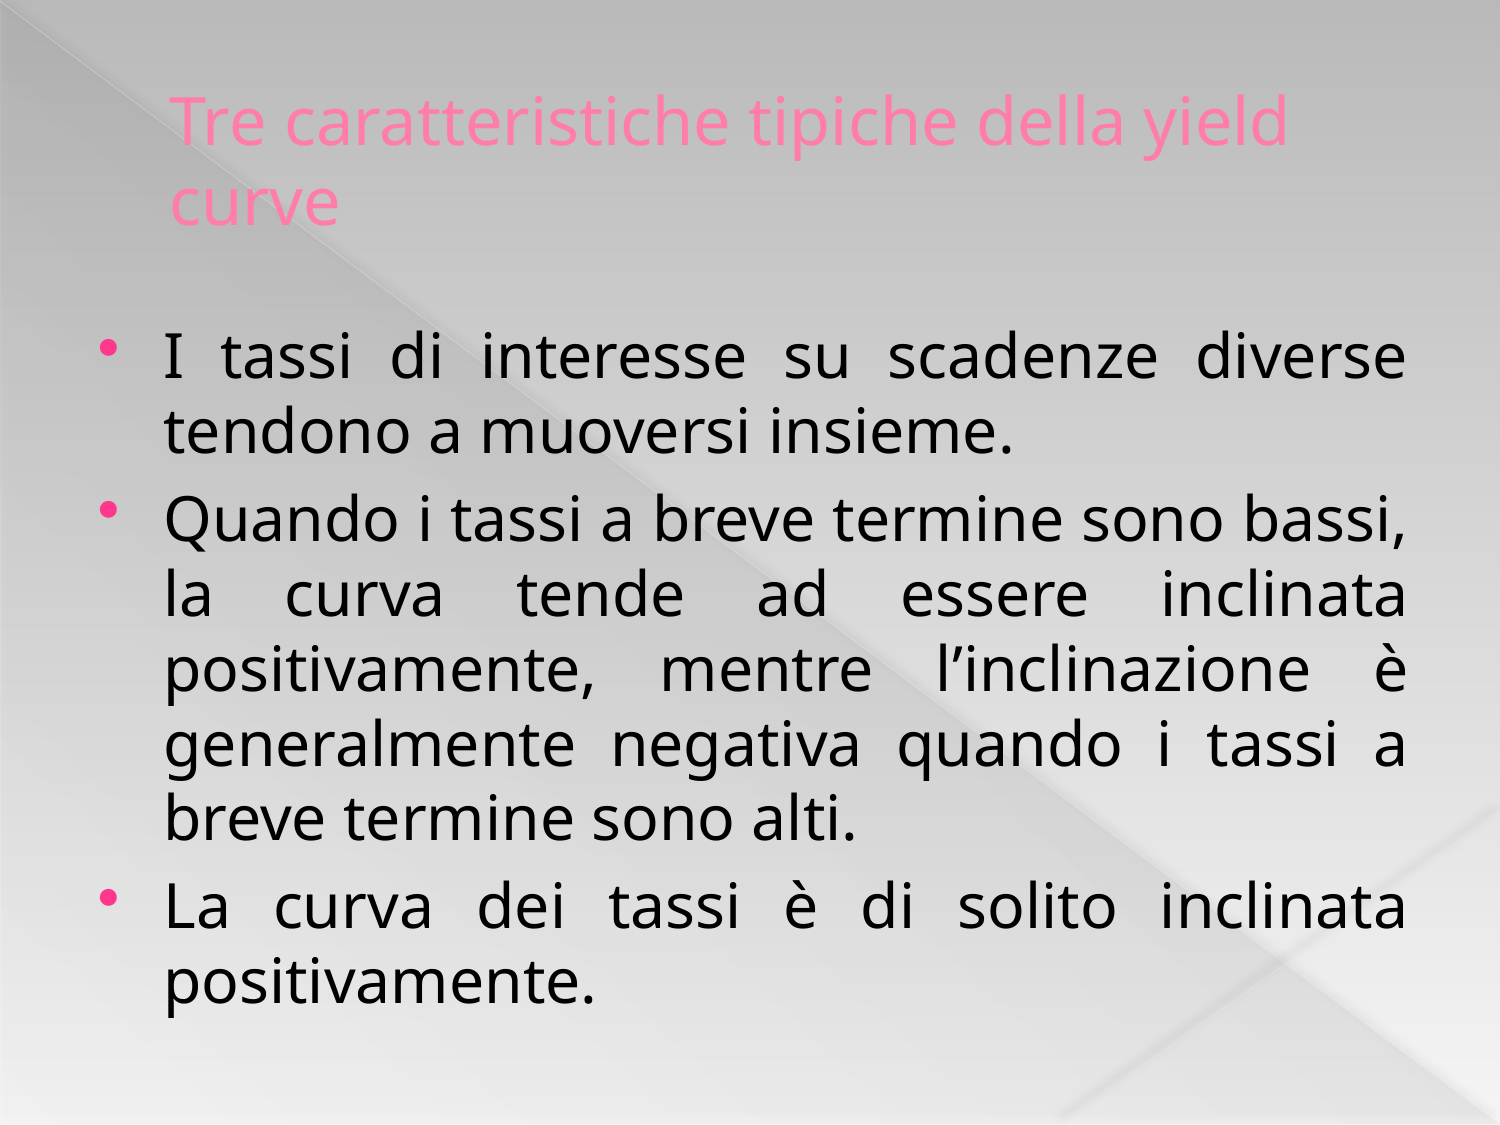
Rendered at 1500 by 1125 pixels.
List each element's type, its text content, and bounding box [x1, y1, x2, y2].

list I tassi di interesse su scadenze diverse tendono a muoversi insieme. Quando i tassi a breve termine sono bassi, la curva tende ad essere inclinata positivamente, mentre l’inclinazione è generalmente negativa quando i tassi a breve termine sono alti. La curva dei tassi è di solito inclinata positivamente. [75, 308, 1425, 1059]
title Tre caratteristiche tipiche della yield curve [75, 43, 1425, 274]
